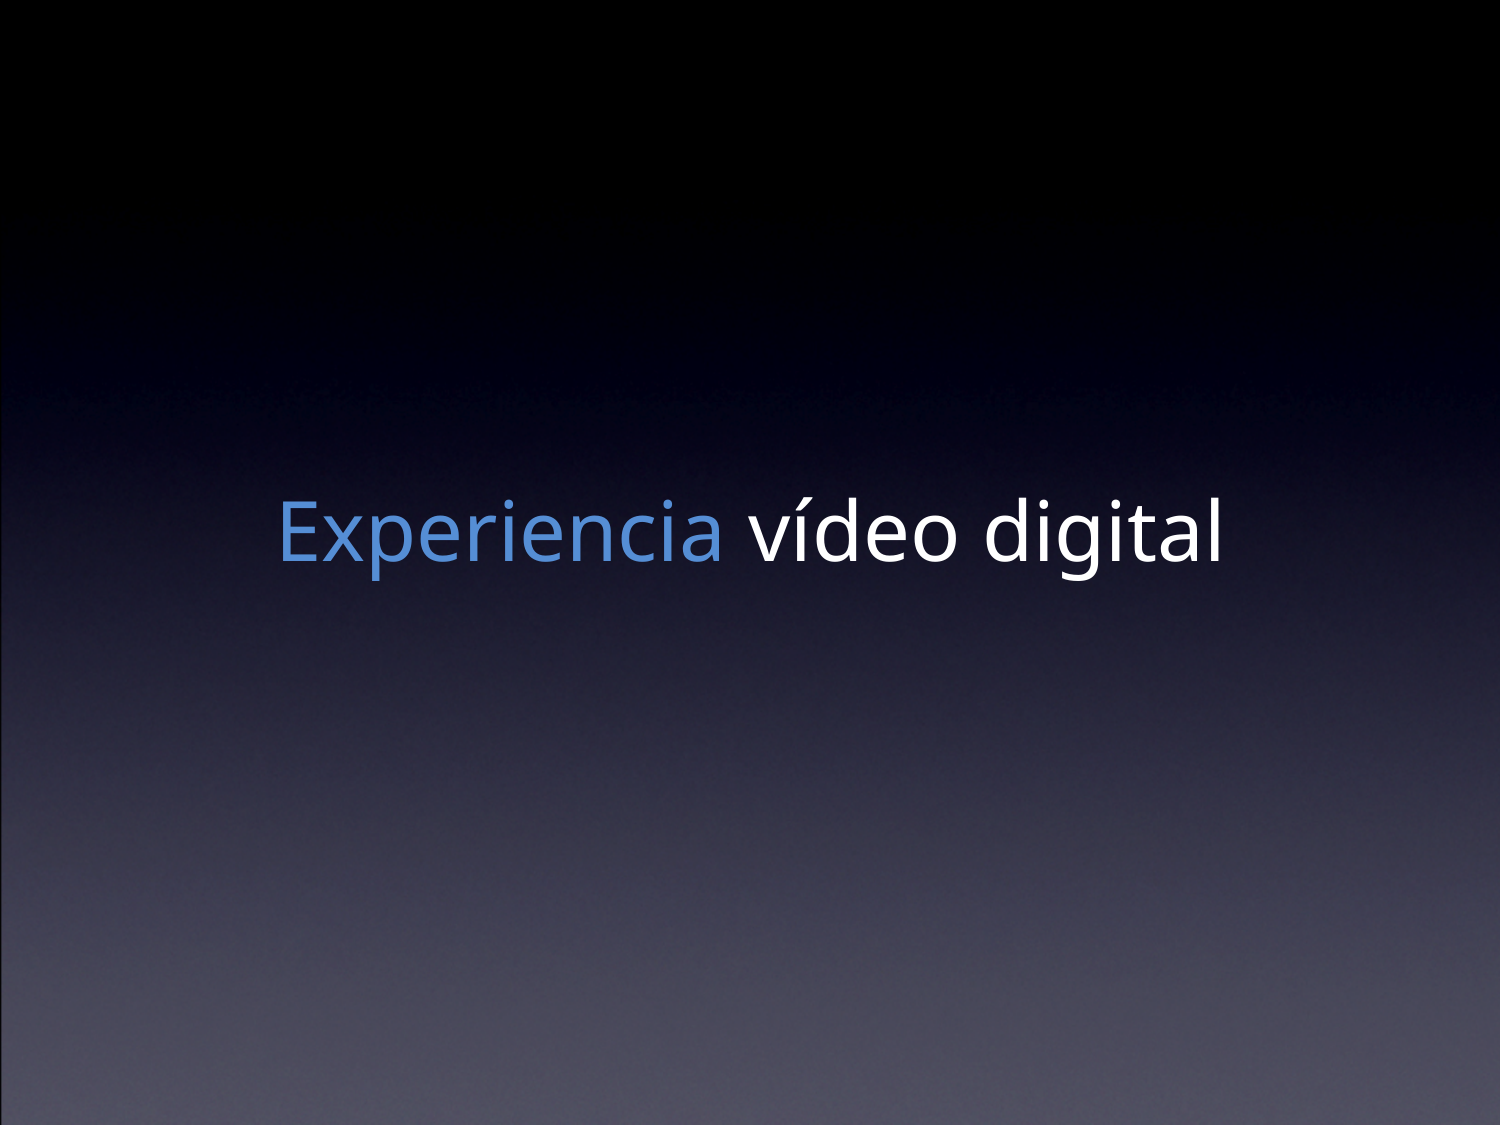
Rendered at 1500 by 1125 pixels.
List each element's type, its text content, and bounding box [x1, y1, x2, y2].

text_box Experiencia vídeo digital [383, 392, 1118, 664]
picture [0, 0, 1500, 1125]
